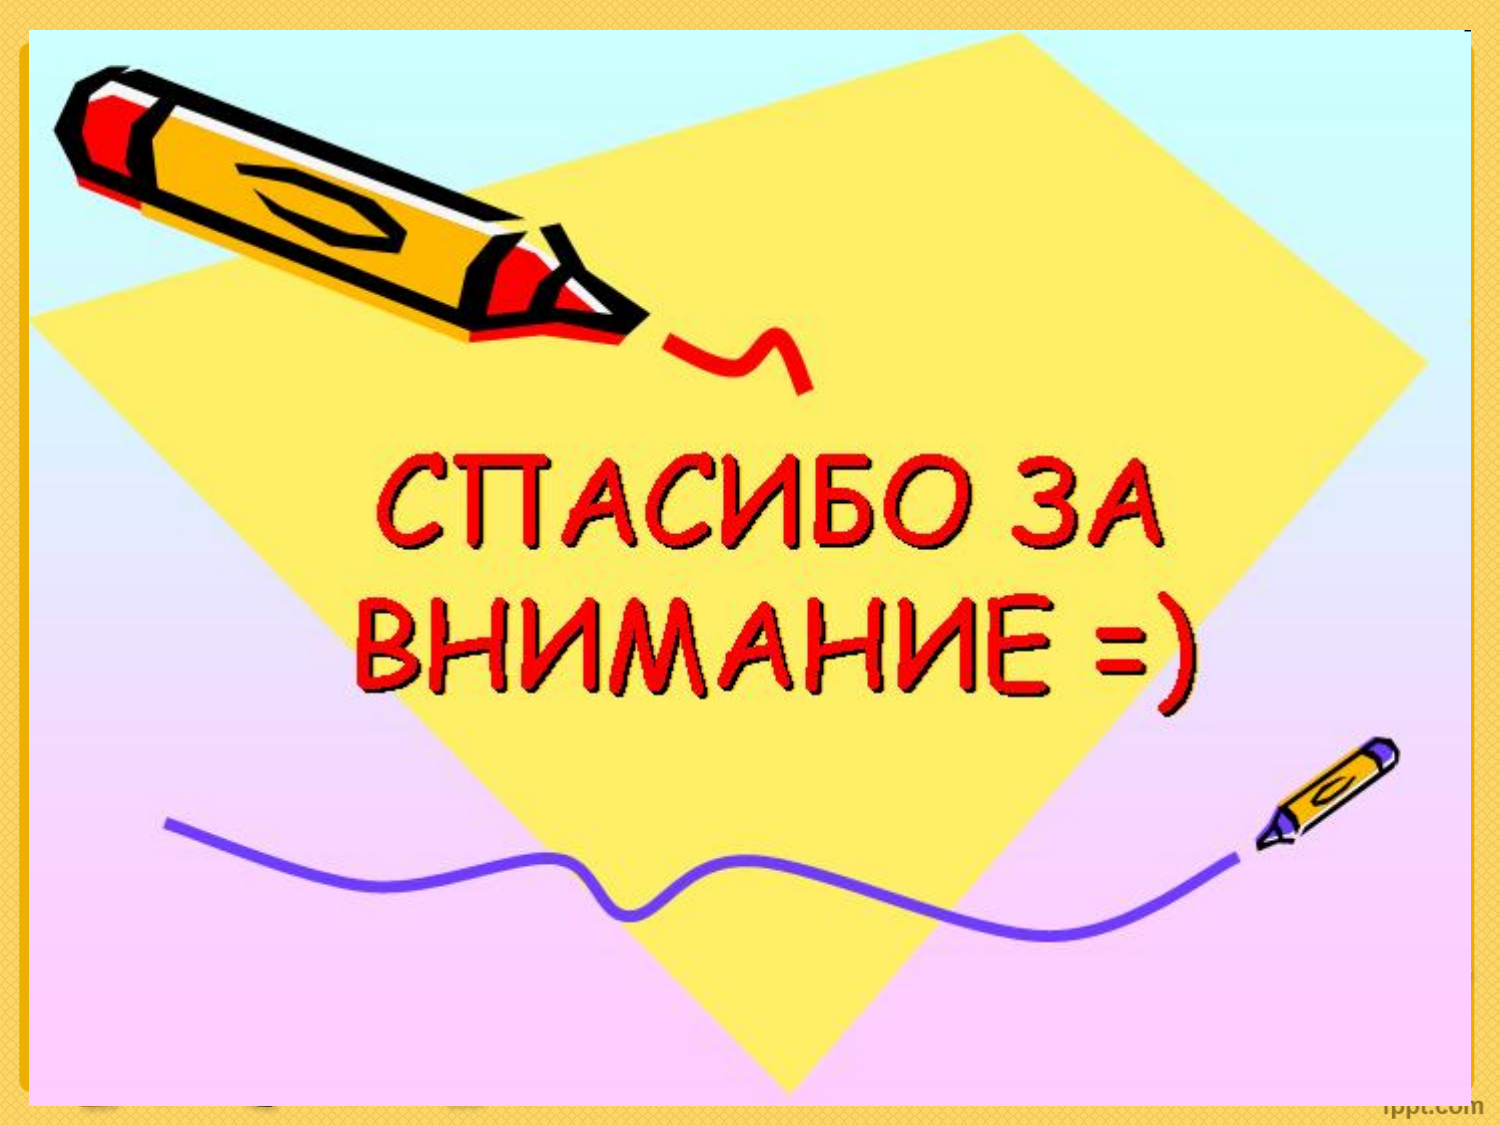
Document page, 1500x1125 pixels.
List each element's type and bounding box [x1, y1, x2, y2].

list [29, 30, 1471, 1107]
picture [0, 0, 1500, 1125]
